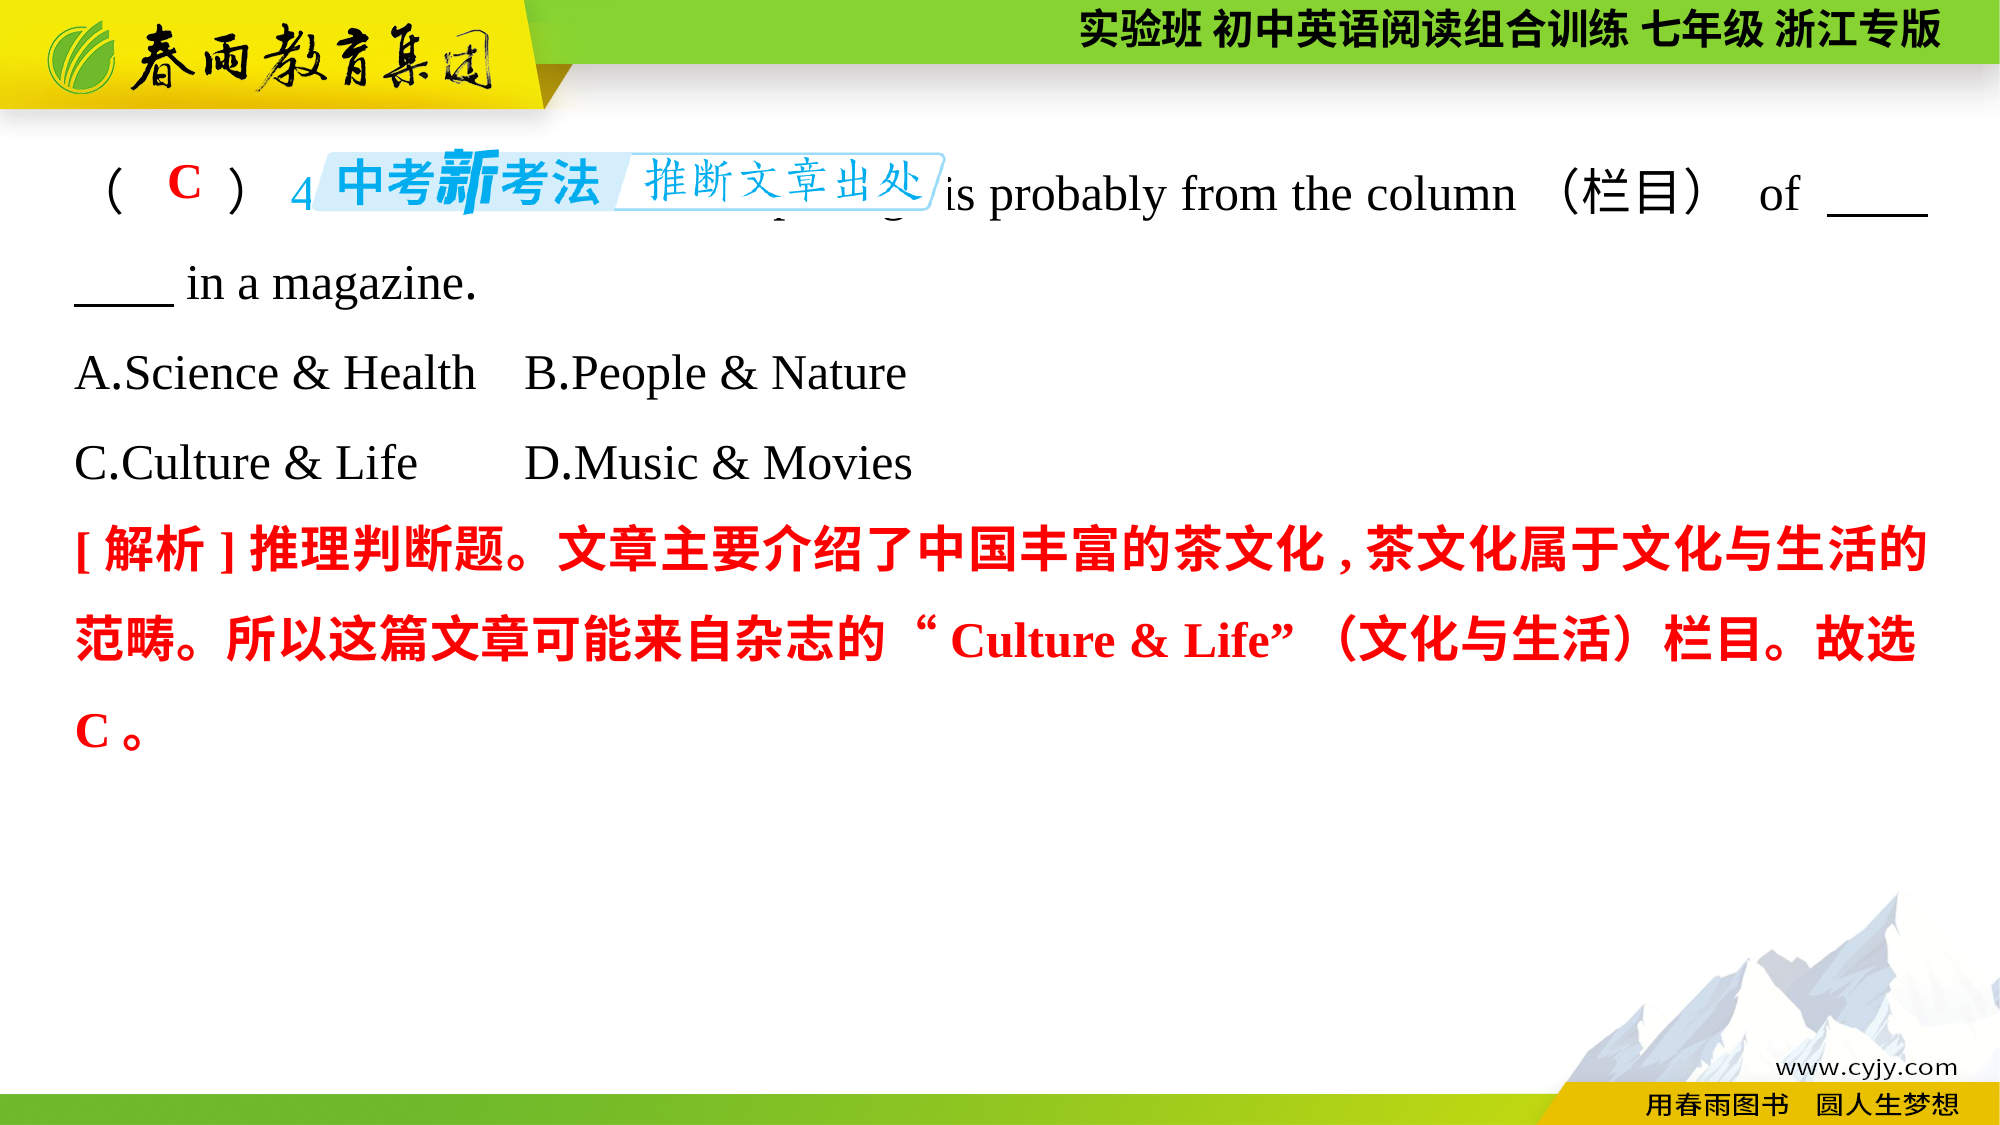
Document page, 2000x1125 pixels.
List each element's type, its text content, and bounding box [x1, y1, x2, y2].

text_box C [152, 140, 219, 216]
list （ ）4. The passage is probably from the column（栏目） of in a magazine. A.Science & Health B.People & Nature C.Culture & Life D.Music & Movies [59, 122, 1944, 479]
picture [0, 0, 2000, 1125]
text_box [解析]推理判断题。文章主要介绍了中国丰富的茶文化,茶文化属于文化与生活的范畴。所以这篇文章可能来自杂志的“Culture & Life”（文化与生活）栏目。故选C。 [59, 479, 1944, 765]
